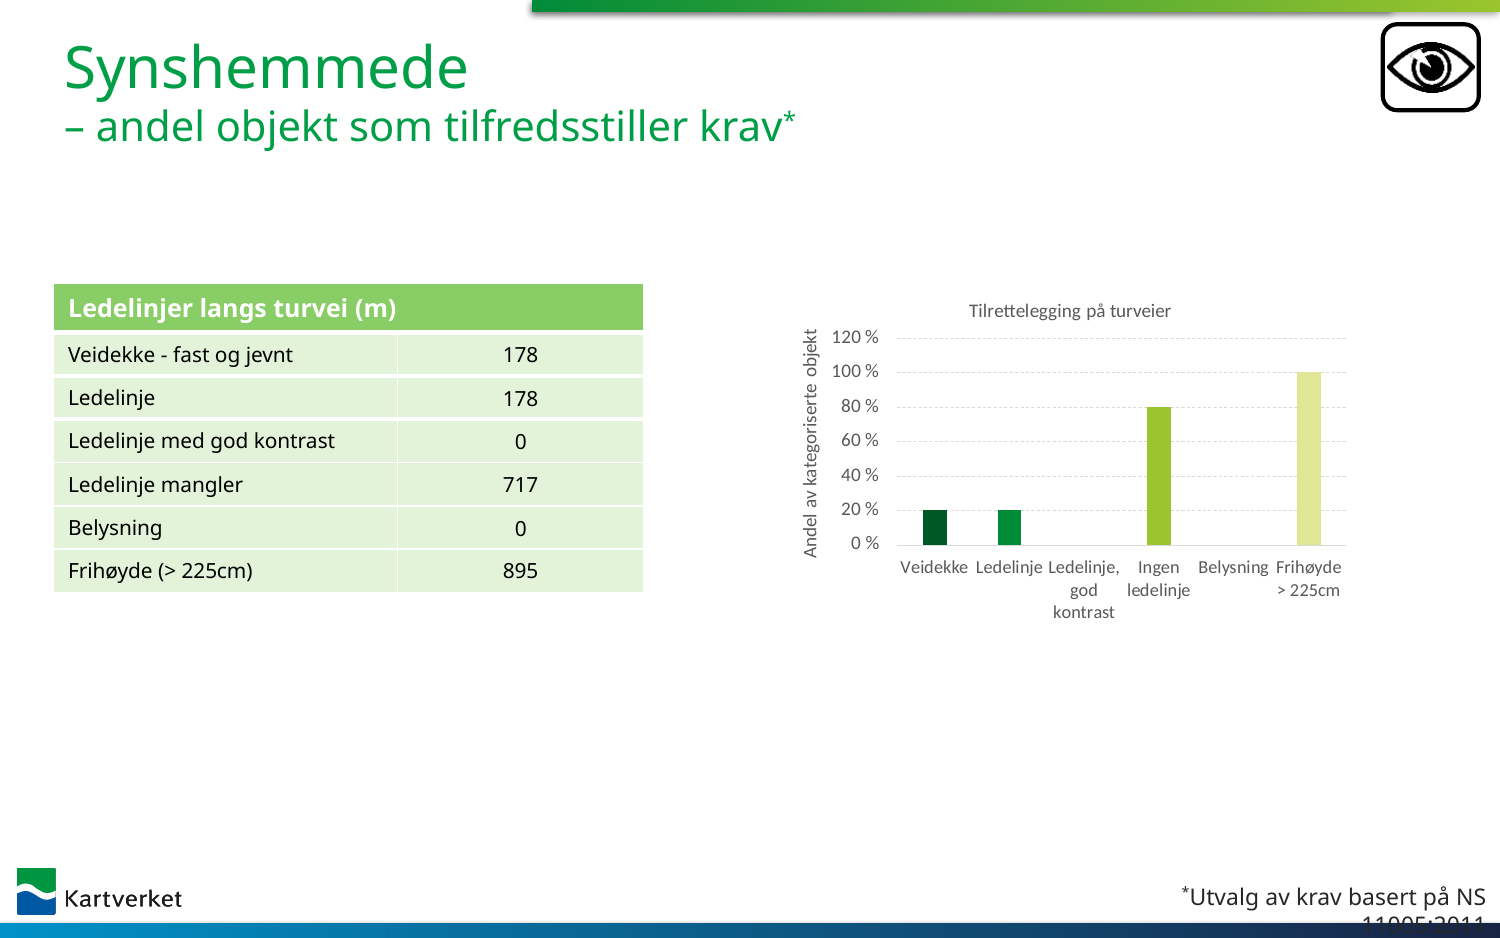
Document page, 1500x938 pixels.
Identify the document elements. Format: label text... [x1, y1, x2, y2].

table_cell Ledelinje mangler [54, 463, 397, 505]
table_cell 178 [398, 335, 643, 374]
table_cell 717 [398, 463, 643, 505]
text_box *Utvalg av krav basert på NS 11005:2011 [1068, 873, 1500, 938]
table_cell Ledelinje [54, 378, 397, 417]
table_cell Belysning [54, 507, 397, 548]
table_cell Ledelinje med god kontrast [54, 421, 397, 462]
table_cell Veidekke - fast og jevnt [54, 335, 397, 374]
table_cell Frihøyde (> 225cm) [54, 550, 397, 592]
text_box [1382, 24, 1480, 111]
table_cell 178 [398, 378, 643, 417]
table_header Ledelinjer langs turvei (m) [54, 284, 643, 330]
table_cell 0 [398, 421, 643, 462]
text_box Synshemmede – andel objekt som tilfredsstiller krav* [49, 24, 1431, 158]
table_cell 0 [398, 507, 643, 548]
table_cell 895 [398, 550, 643, 592]
picture [791, 291, 1349, 630]
